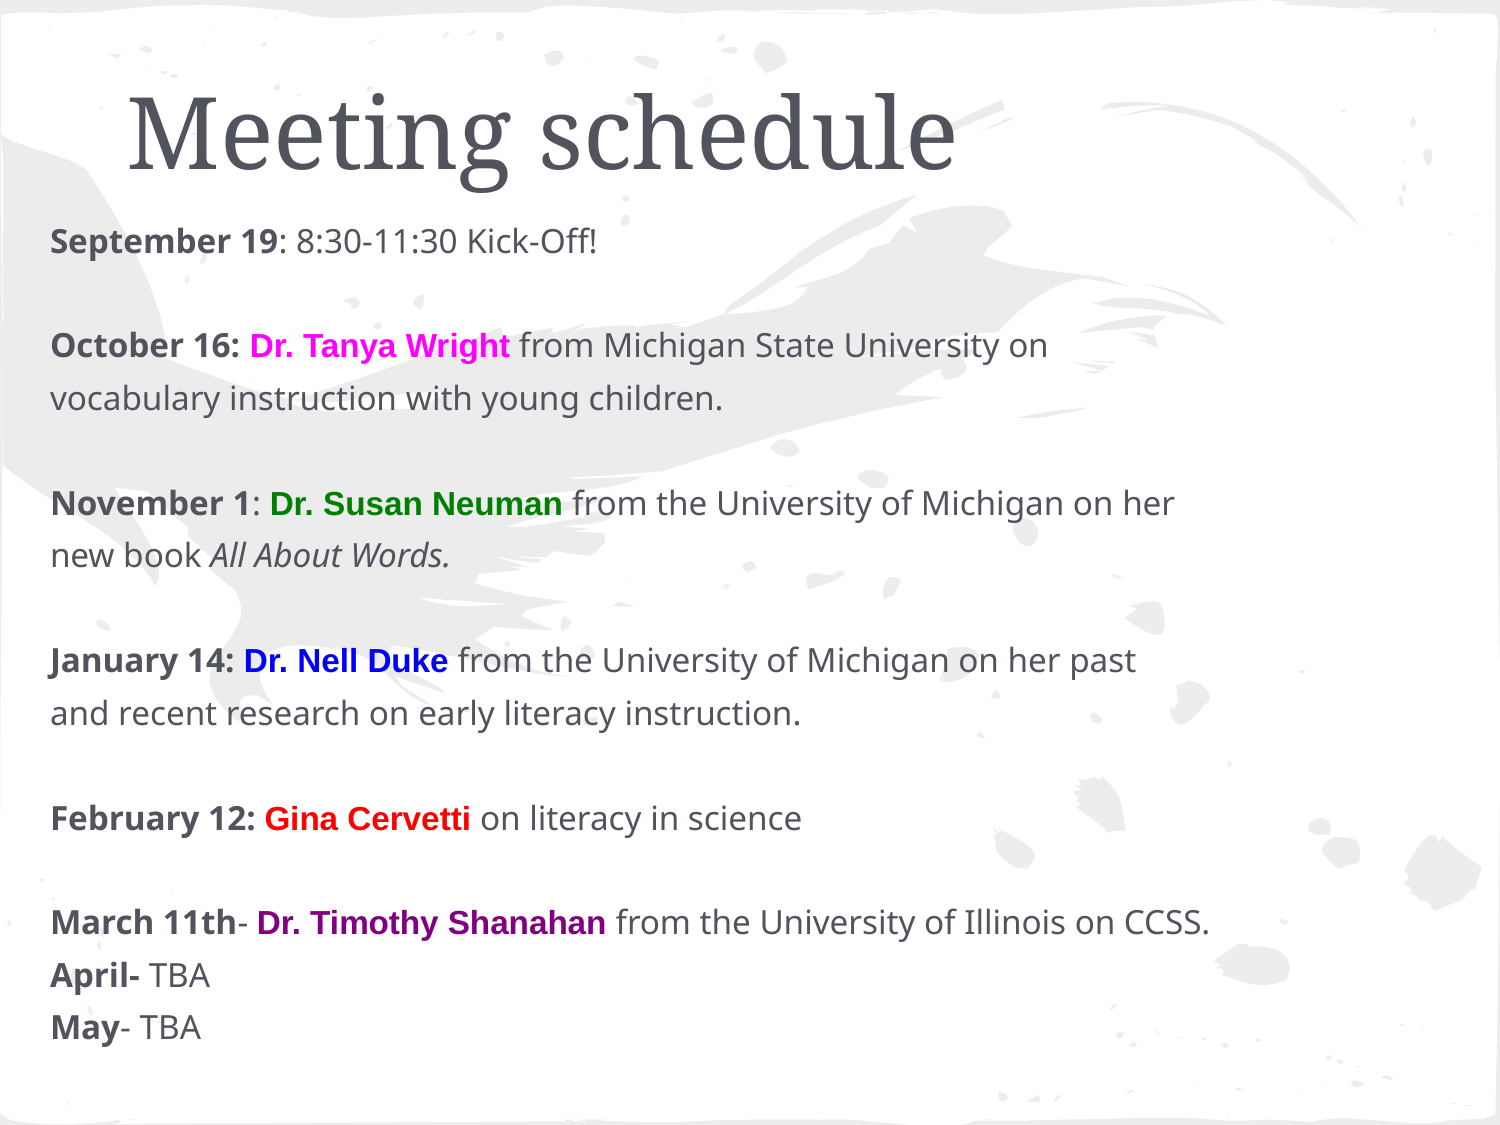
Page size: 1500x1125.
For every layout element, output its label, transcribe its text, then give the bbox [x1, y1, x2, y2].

title Meeting schedule [61, 41, 1412, 204]
list September 19: 8:30-11:30 Kick-Off! October 16: Dr. Tanya Wright from Michigan State University on vocabulary instruction with young children. November 1: Dr. Susan Neuman from the University of Michigan on her new book All About Words. January 14: Dr. Nell Duke from the University of Michigan on her past and recent research on early literacy instruction. February 12: Gina Cervetti on literacy in science March 11th- Dr. Timothy Shanahan from the University of Illinois on CCSS. April- TBA May- TBA [34, 204, 1473, 1078]
